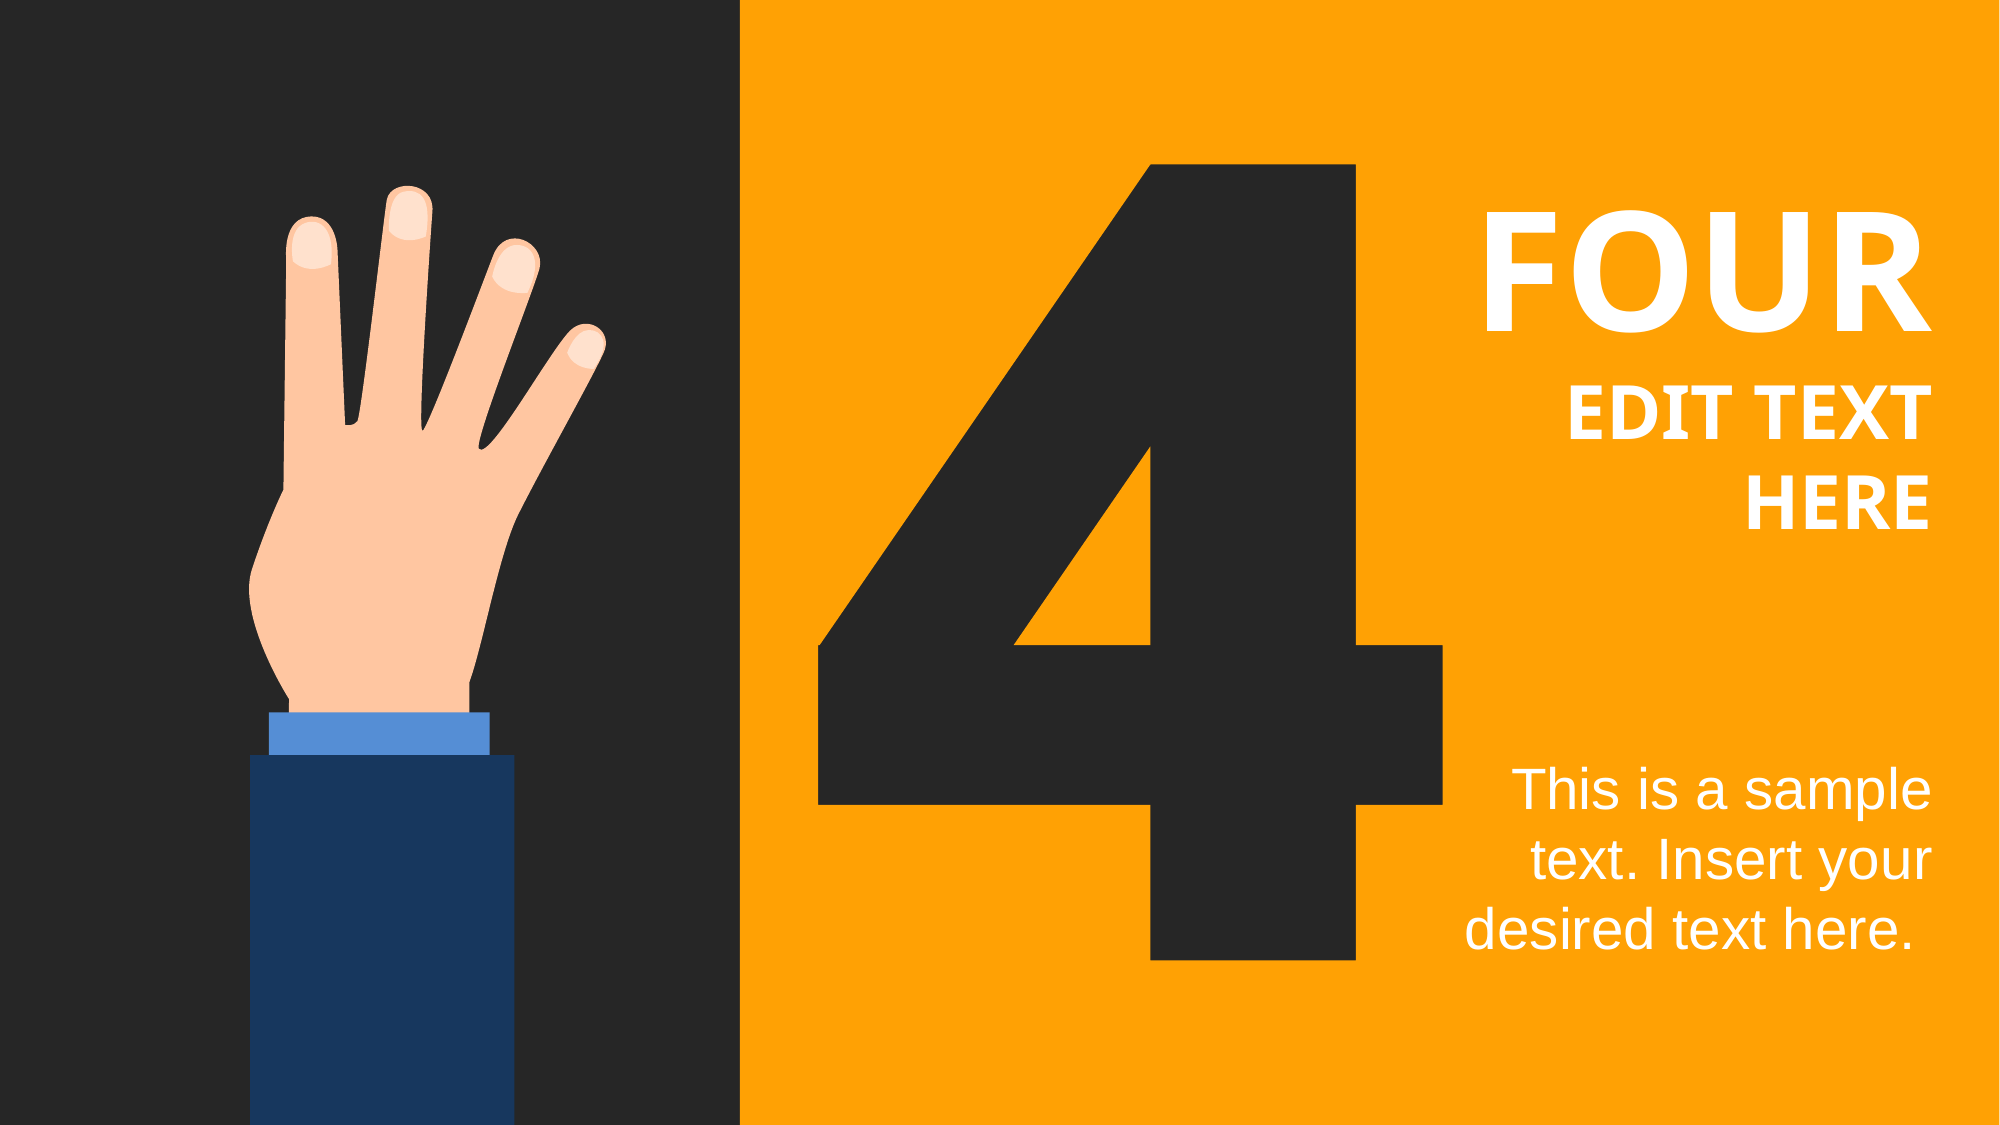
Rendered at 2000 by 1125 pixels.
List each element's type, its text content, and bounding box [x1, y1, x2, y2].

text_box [249, 712, 515, 1125]
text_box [235, 178, 615, 887]
text_box [738, 0, 2000, 1125]
text_box This is a sample text. Insert your desired text here. [1390, 751, 1933, 962]
text_box FOUR EDIT TEXT HERE [1390, 164, 1933, 545]
